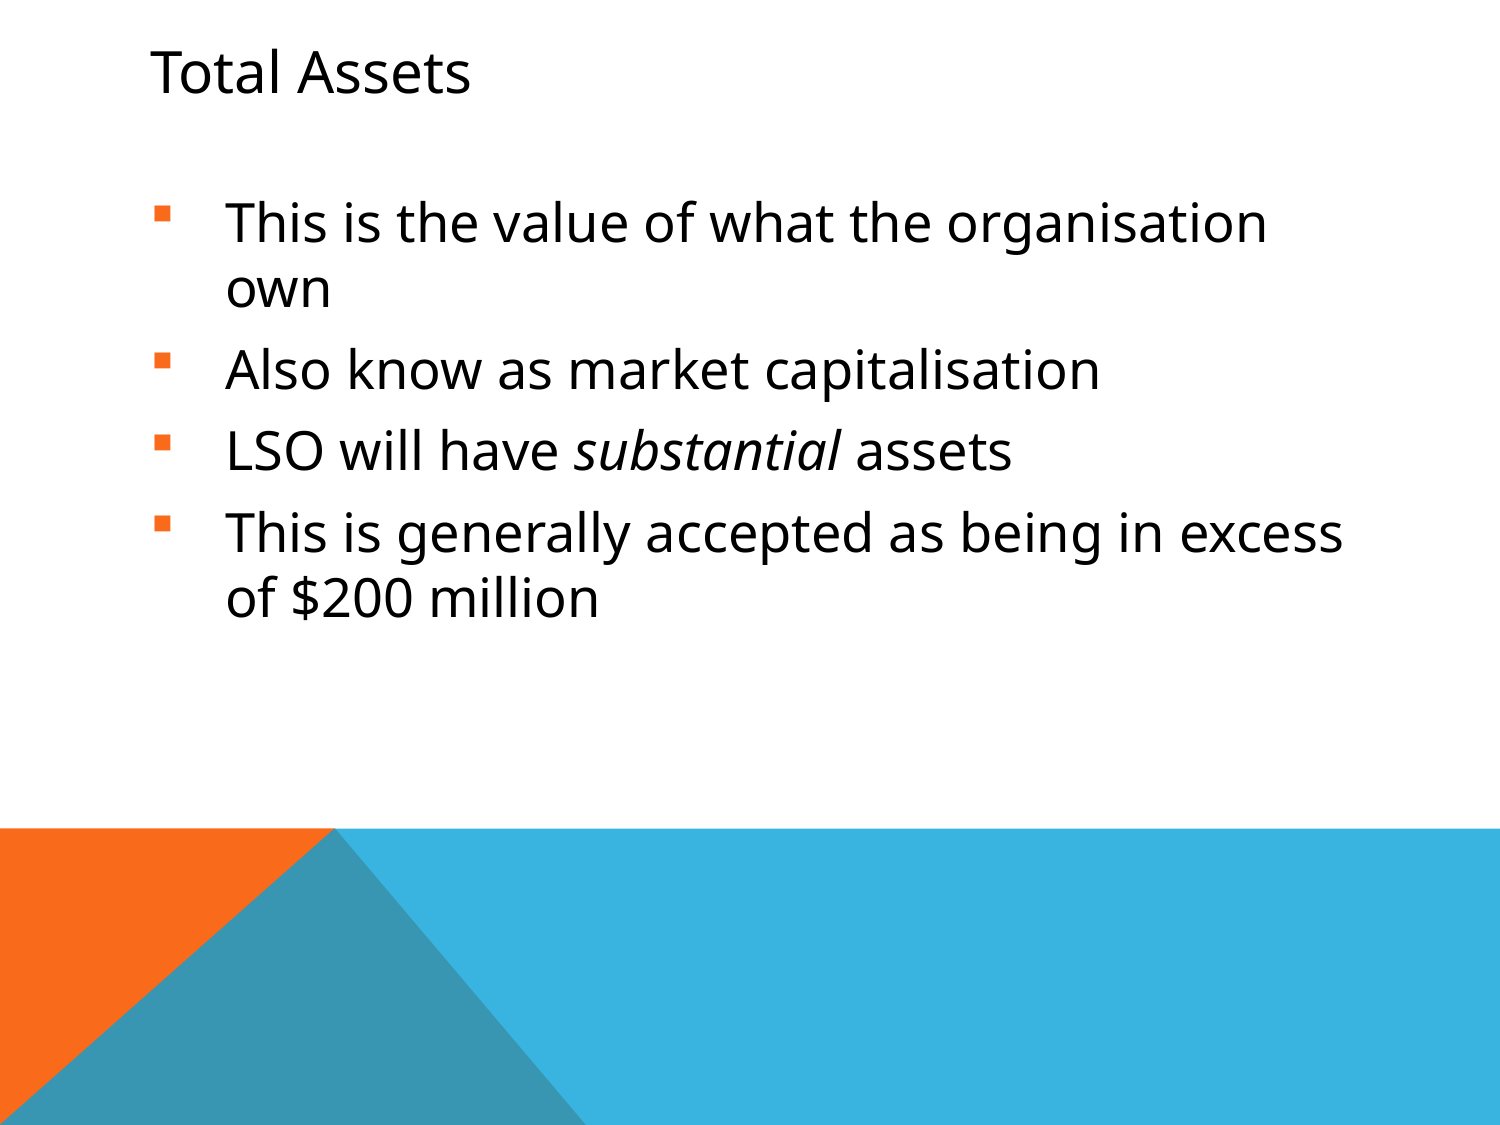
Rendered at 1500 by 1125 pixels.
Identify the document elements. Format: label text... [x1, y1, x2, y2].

title Total Assets [135, 60, 1369, 150]
list This is the value of what the organisation own Also know as market capitalisation LSO will have substantial assets This is generally accepted as being in excess of $200 million [135, 180, 1369, 768]
